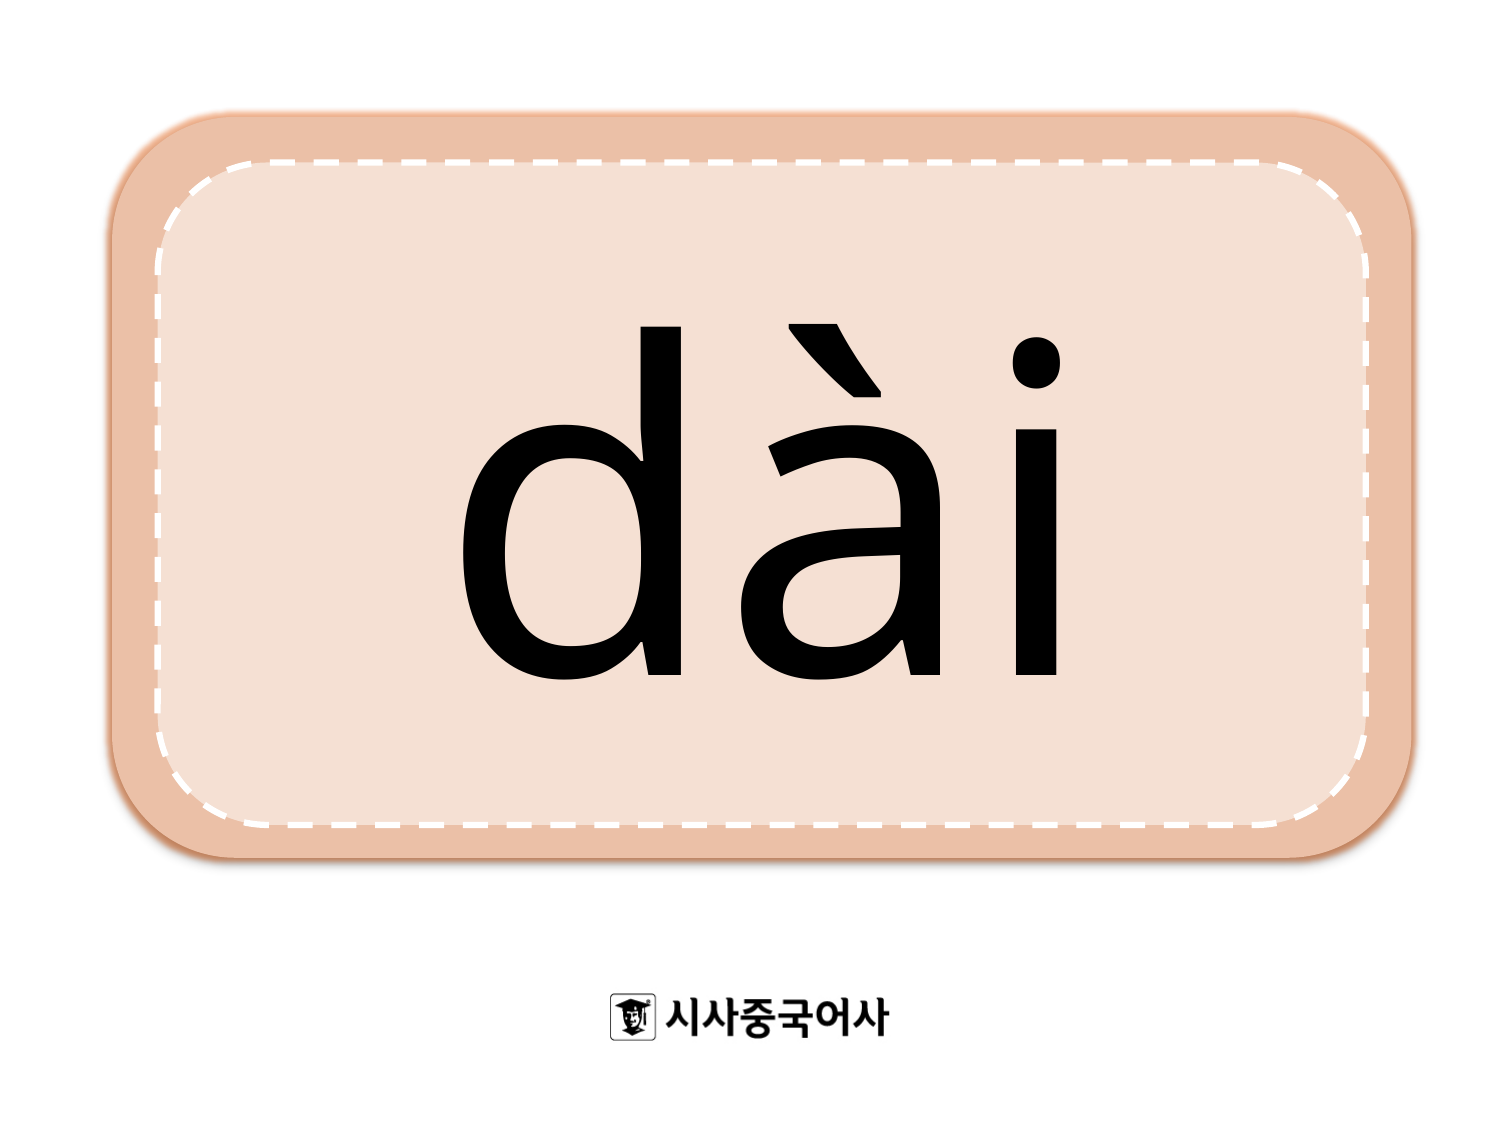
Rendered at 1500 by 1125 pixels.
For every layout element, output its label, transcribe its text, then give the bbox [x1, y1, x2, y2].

text_box dài [162, 160, 1371, 824]
picture [602, 987, 898, 1047]
